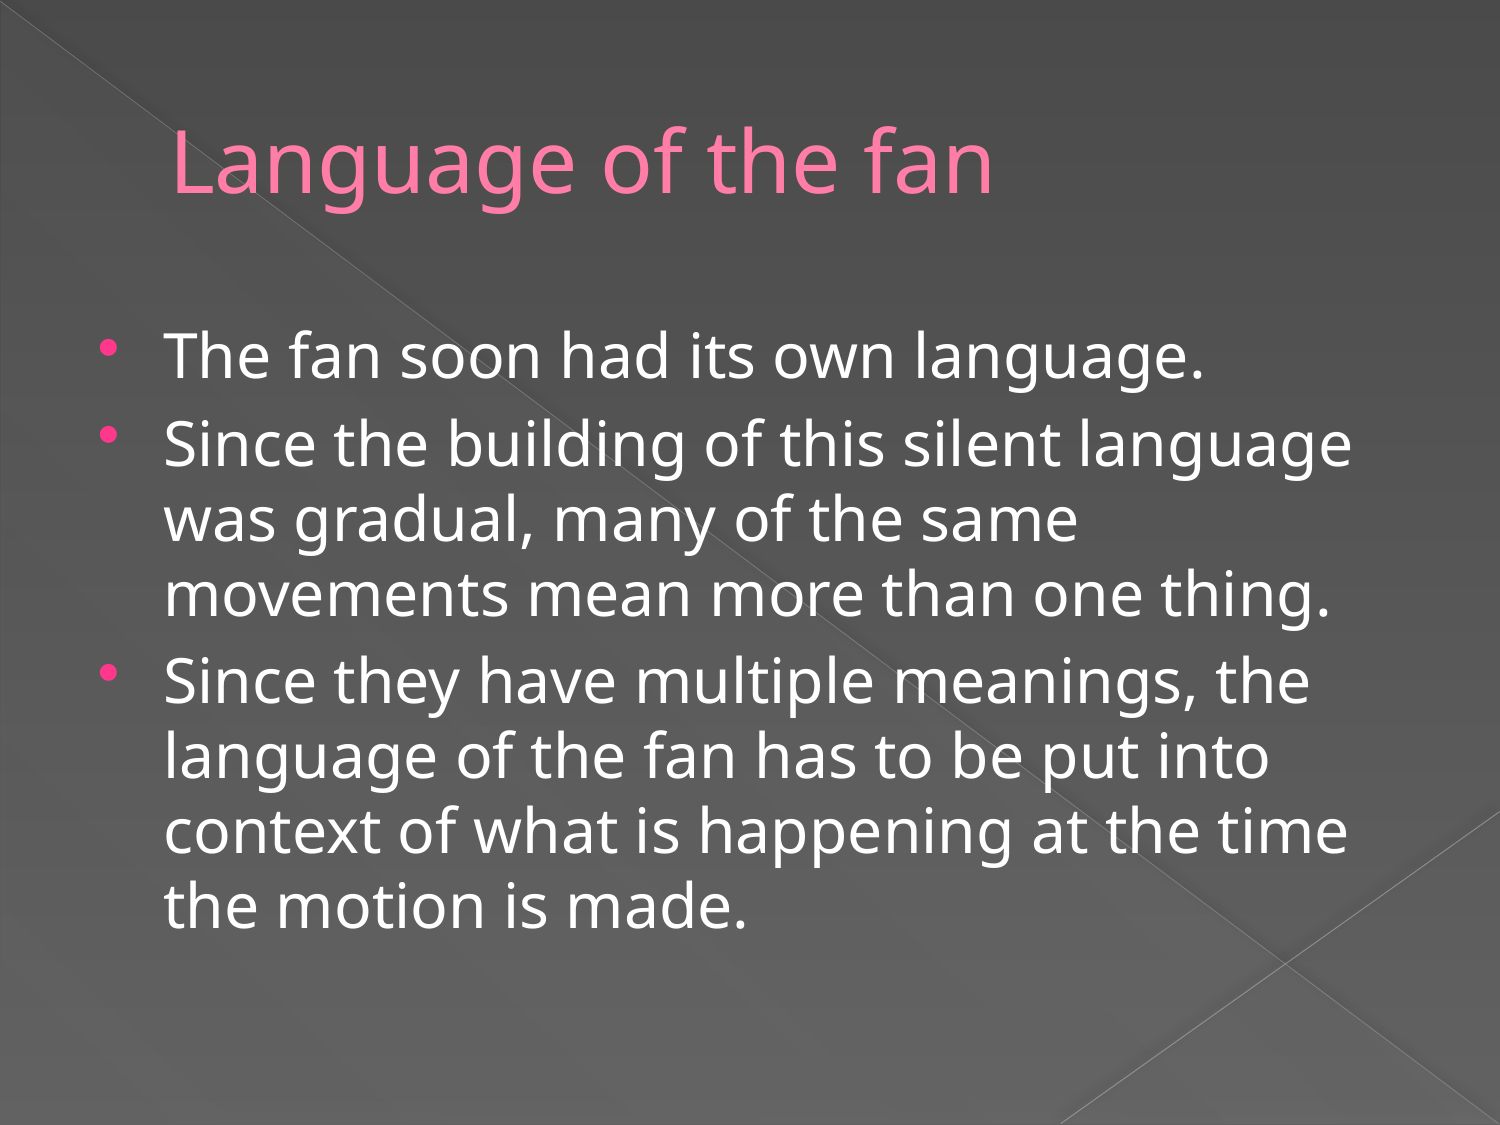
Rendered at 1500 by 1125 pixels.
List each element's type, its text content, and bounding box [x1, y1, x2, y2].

title Language of the fan [75, 43, 1425, 274]
list The fan soon had its own language. Since the building of this silent language was gradual, many of the same movements mean more than one thing. Since they have multiple meanings, the language of the fan has to be put into context of what is happening at the time the motion is made. [75, 308, 1425, 1059]
